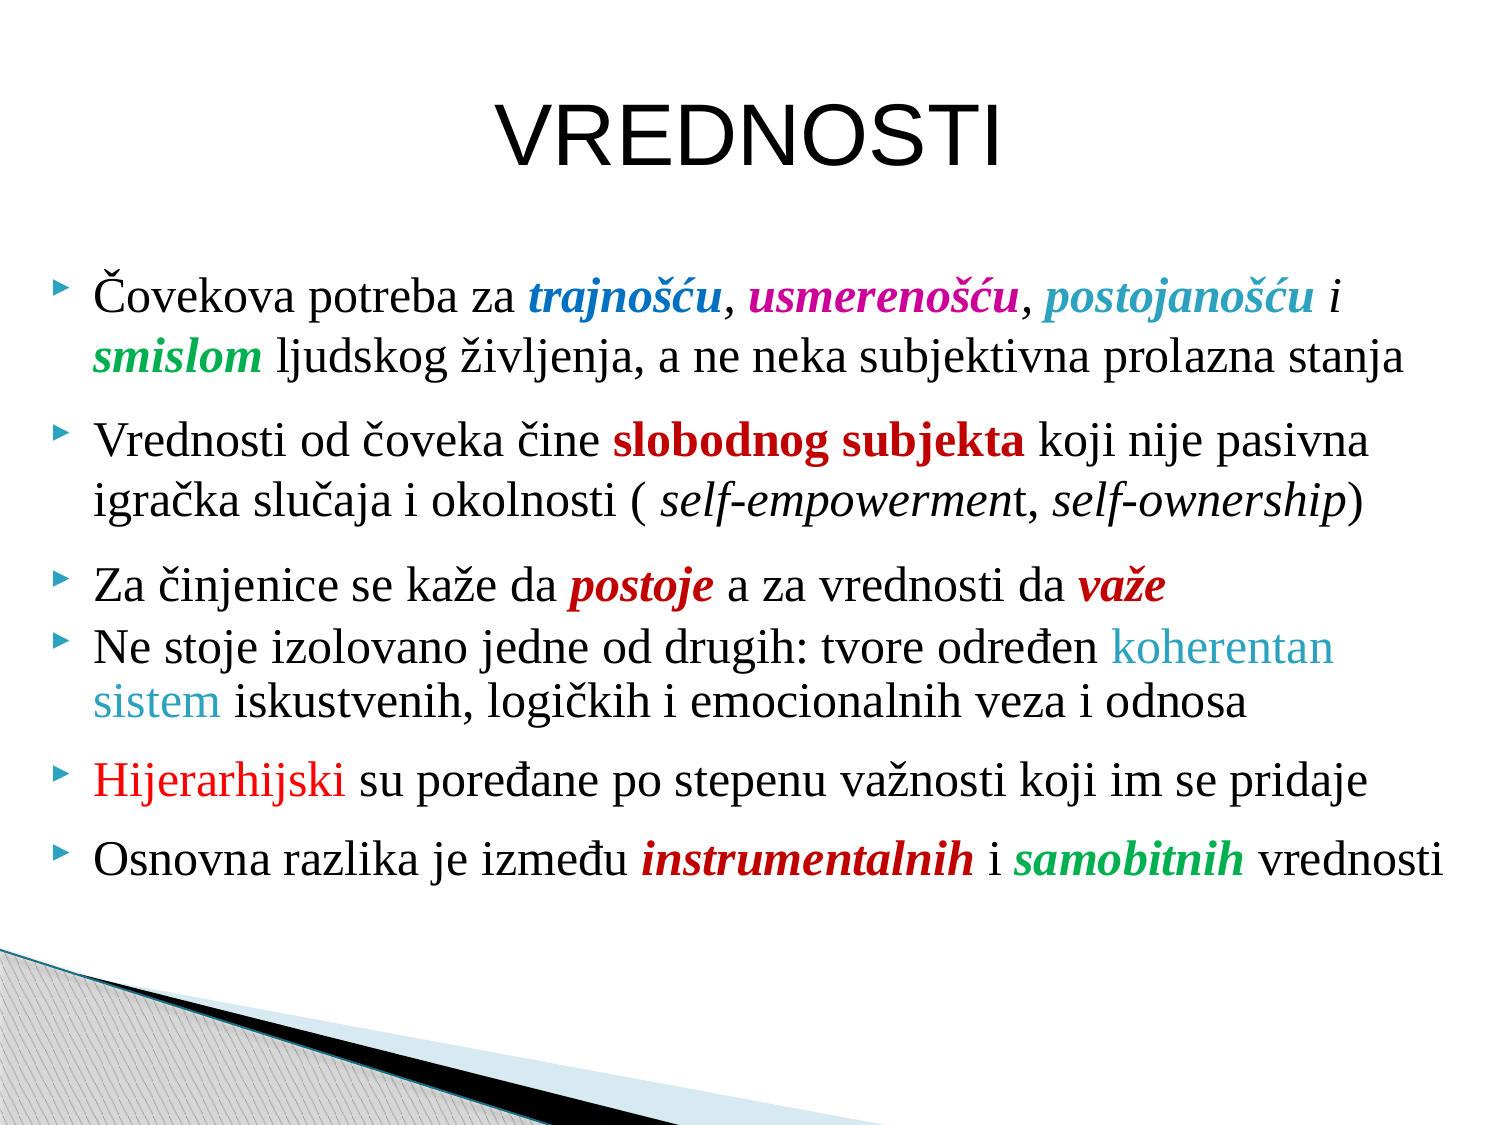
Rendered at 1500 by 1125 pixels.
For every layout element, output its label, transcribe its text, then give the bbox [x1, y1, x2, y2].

list VREDNOSTI Čovekova potreba za trajnošću, usmerenošću, postojanošću i smislom ljudskog življenja, a ne neka subjektivna prolazna stanja Vrednosti od čoveka čine slobodnog subjekta koji nije pasivna igračka slučaja i okolnosti ( self-empowerment, self-ownership) Za činjenice se kaže da postoje a za vrednosti da važe Ne stoje izolovano jedne od drugih: tvore određen koherentan sistem iskustvenih, logičkih i emocionalnih veza i odnosa Hijerarhijski su poređane po stepenu važnosti koji im se pridaje Osnovna razlika je između instrumentalnih i samobitnih vrednosti [34, 70, 1465, 980]
